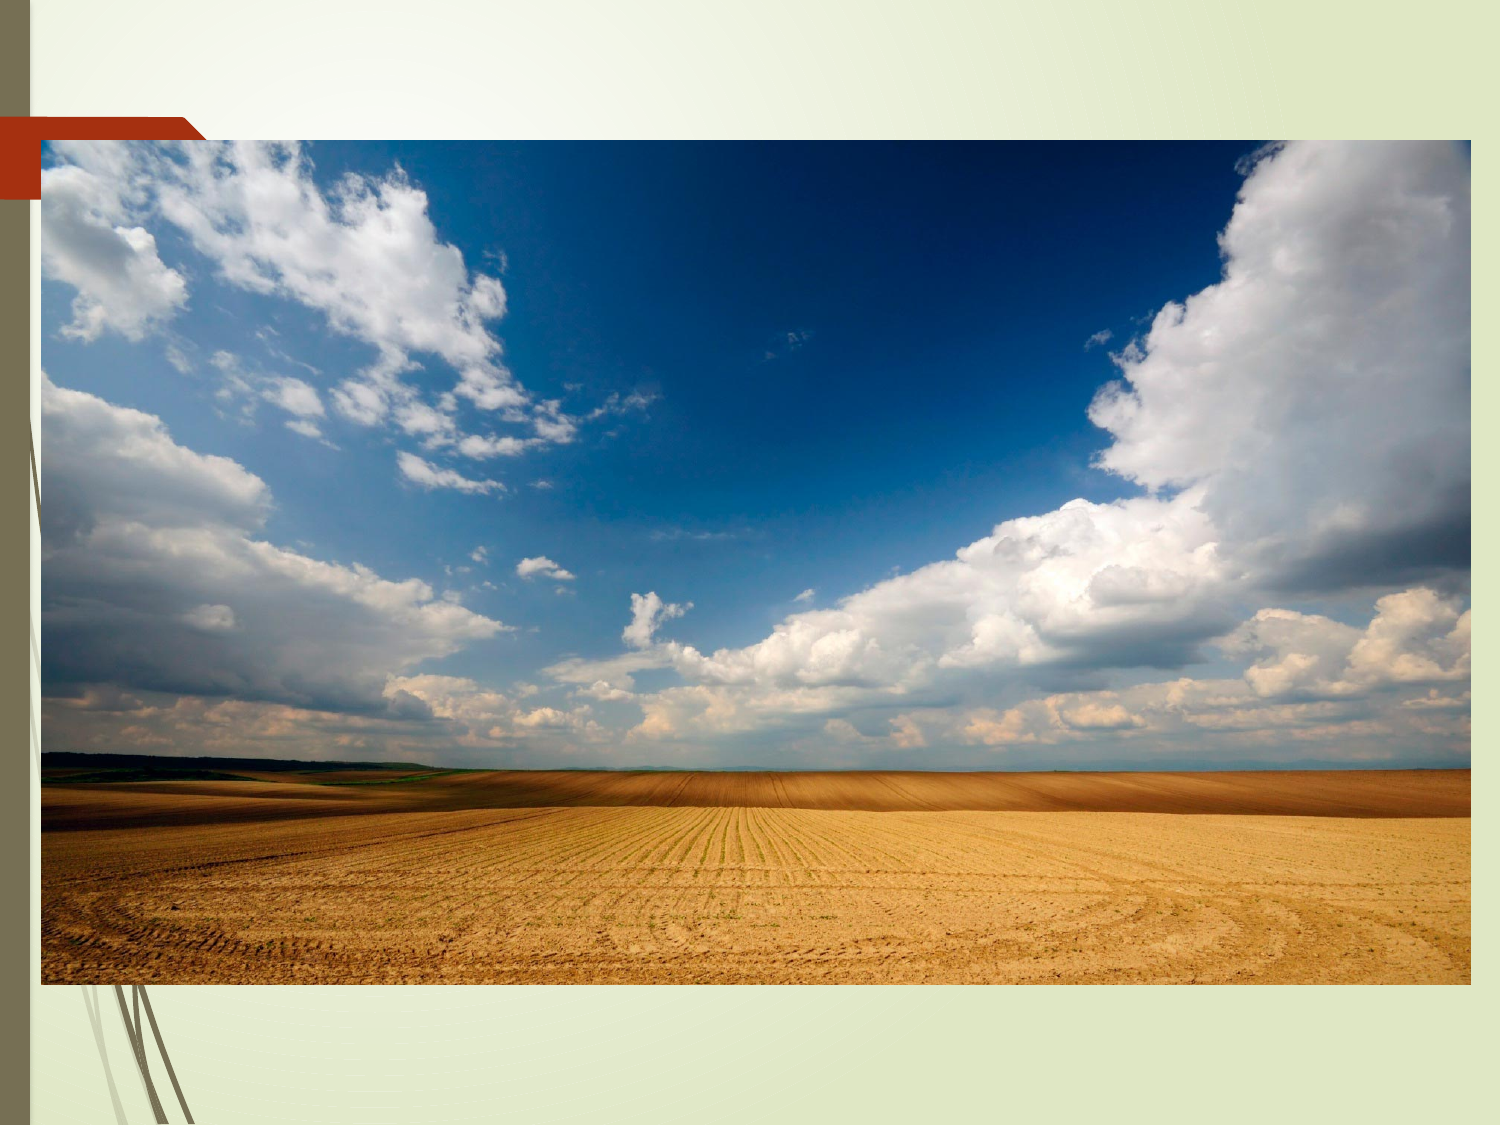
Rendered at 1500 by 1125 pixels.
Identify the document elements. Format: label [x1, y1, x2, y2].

picture [41, 140, 1471, 985]
